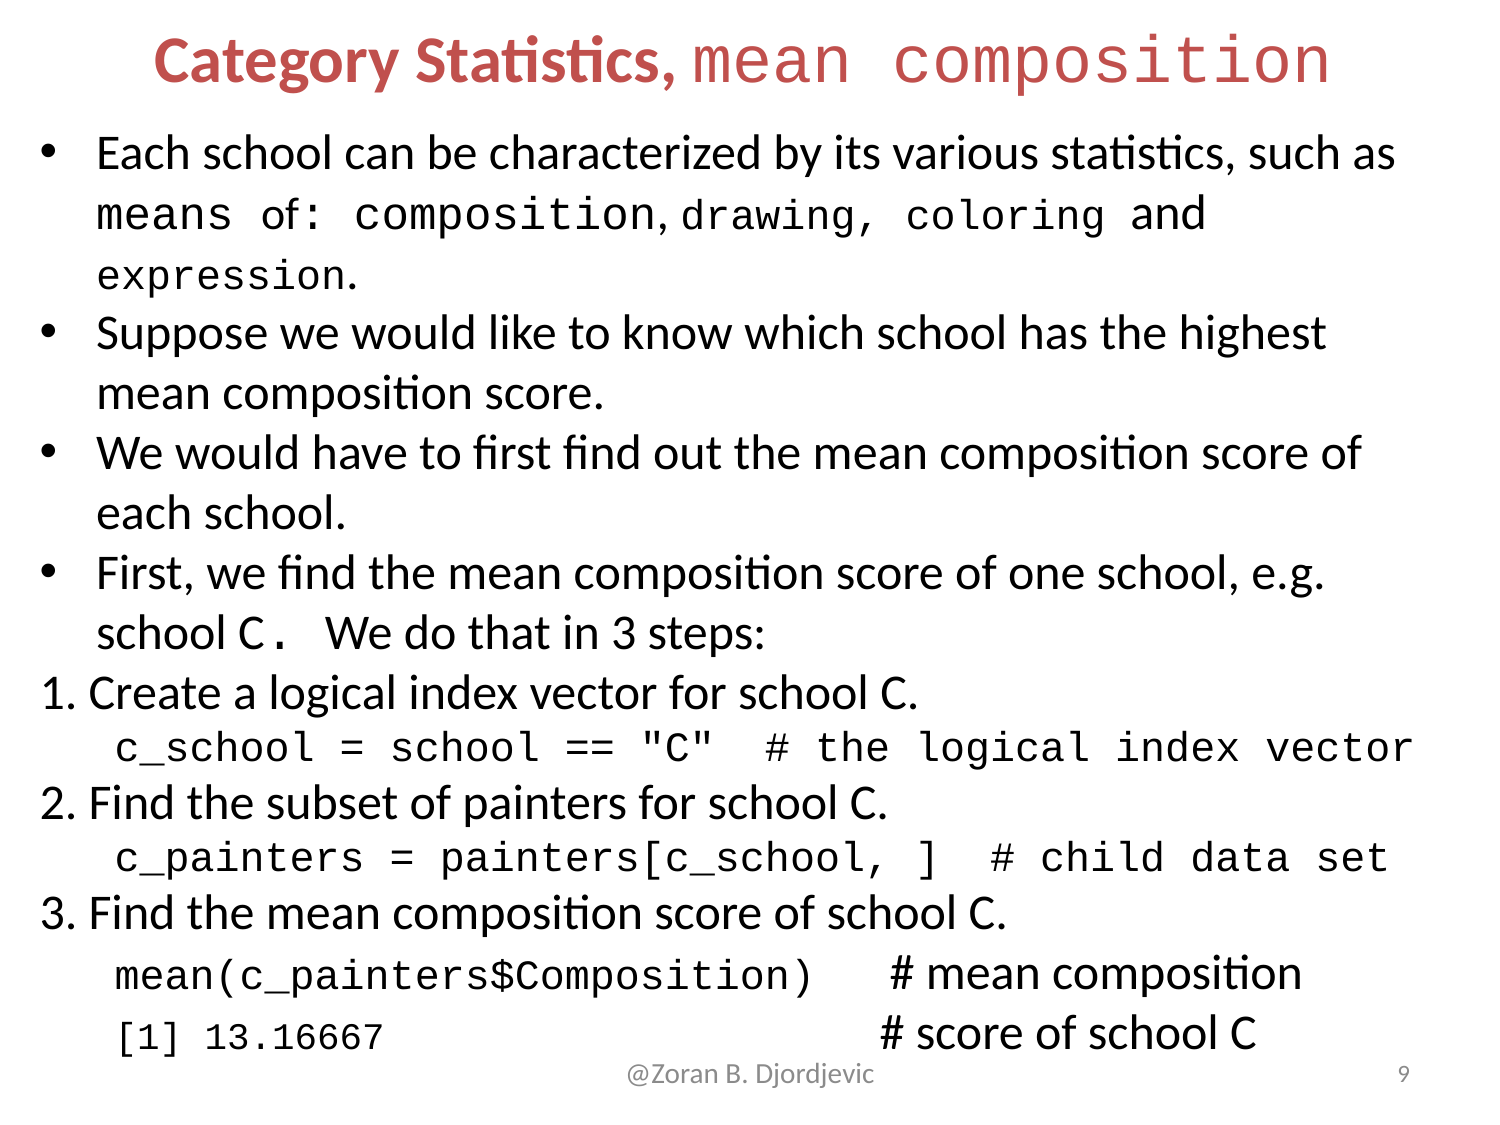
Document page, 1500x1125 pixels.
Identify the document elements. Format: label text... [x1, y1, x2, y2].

footer @Zoran B. Djordjevic [512, 1043, 988, 1100]
title Category Statistics, mean composition [106, 6, 1382, 107]
text_box Each school can be characterized by its various statistics, such as means of: composition, drawing, coloring and expression. Suppose we would like to know which school has the highest mean composition score. We would have to first find out the mean composition score of each school. First, we find the mean composition score of one school, e.g. school C. We do that in 3 steps: 1. Create a logical index vector for school C. c_school = school == "C" # the logical index vector 2. Find the subset of painters for school C. c_painters = painters[c_school, ] # child data set 3. Find the mean composition score of school C. mean(c_painters$Composition) # mean composition [1] 13.16667 # score of school C [24, 112, 1463, 1068]
slide_number 9 [1074, 1042, 1425, 1103]
